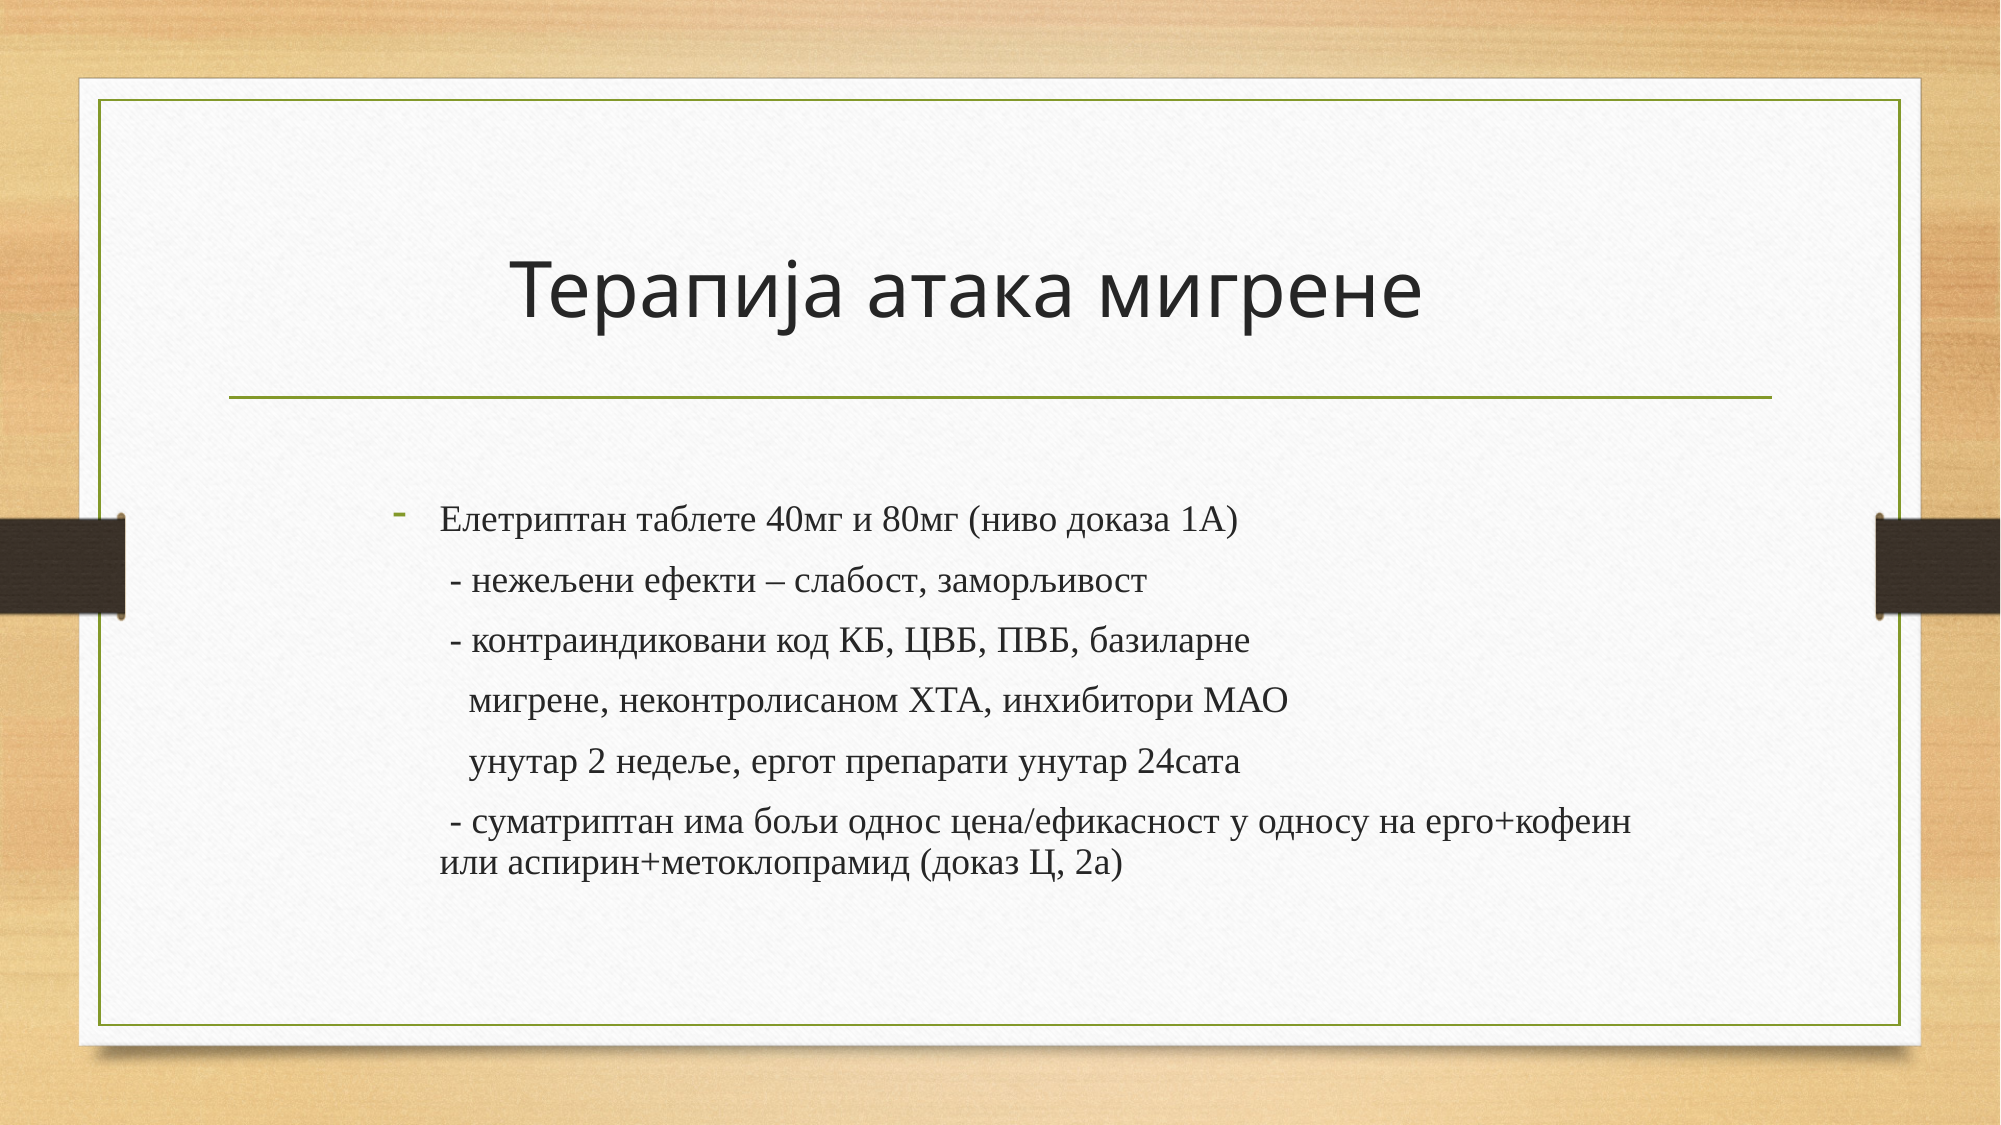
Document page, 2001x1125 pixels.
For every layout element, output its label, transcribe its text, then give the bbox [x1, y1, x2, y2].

title Терапија атака мигрене [279, 231, 1655, 341]
picture [0, 0, 2001, 1125]
list Елетриптан таблете 40мг и 80мг (ниво доказа 1А) - нежељени ефекти – слабост, заморљивост - контраиндиковани код КБ, ЦВБ, ПВБ, базиларне мигрене, неконтролисаном ХТА, инхибитори МАО унутар 2 недеље, ергот препарати унутар 24сата - суматриптан има бољи однос цена/ефикасност у односу на ерго+кофеин или аспирин+метоклопрамид (доказ Ц, 2а) [377, 491, 1701, 977]
